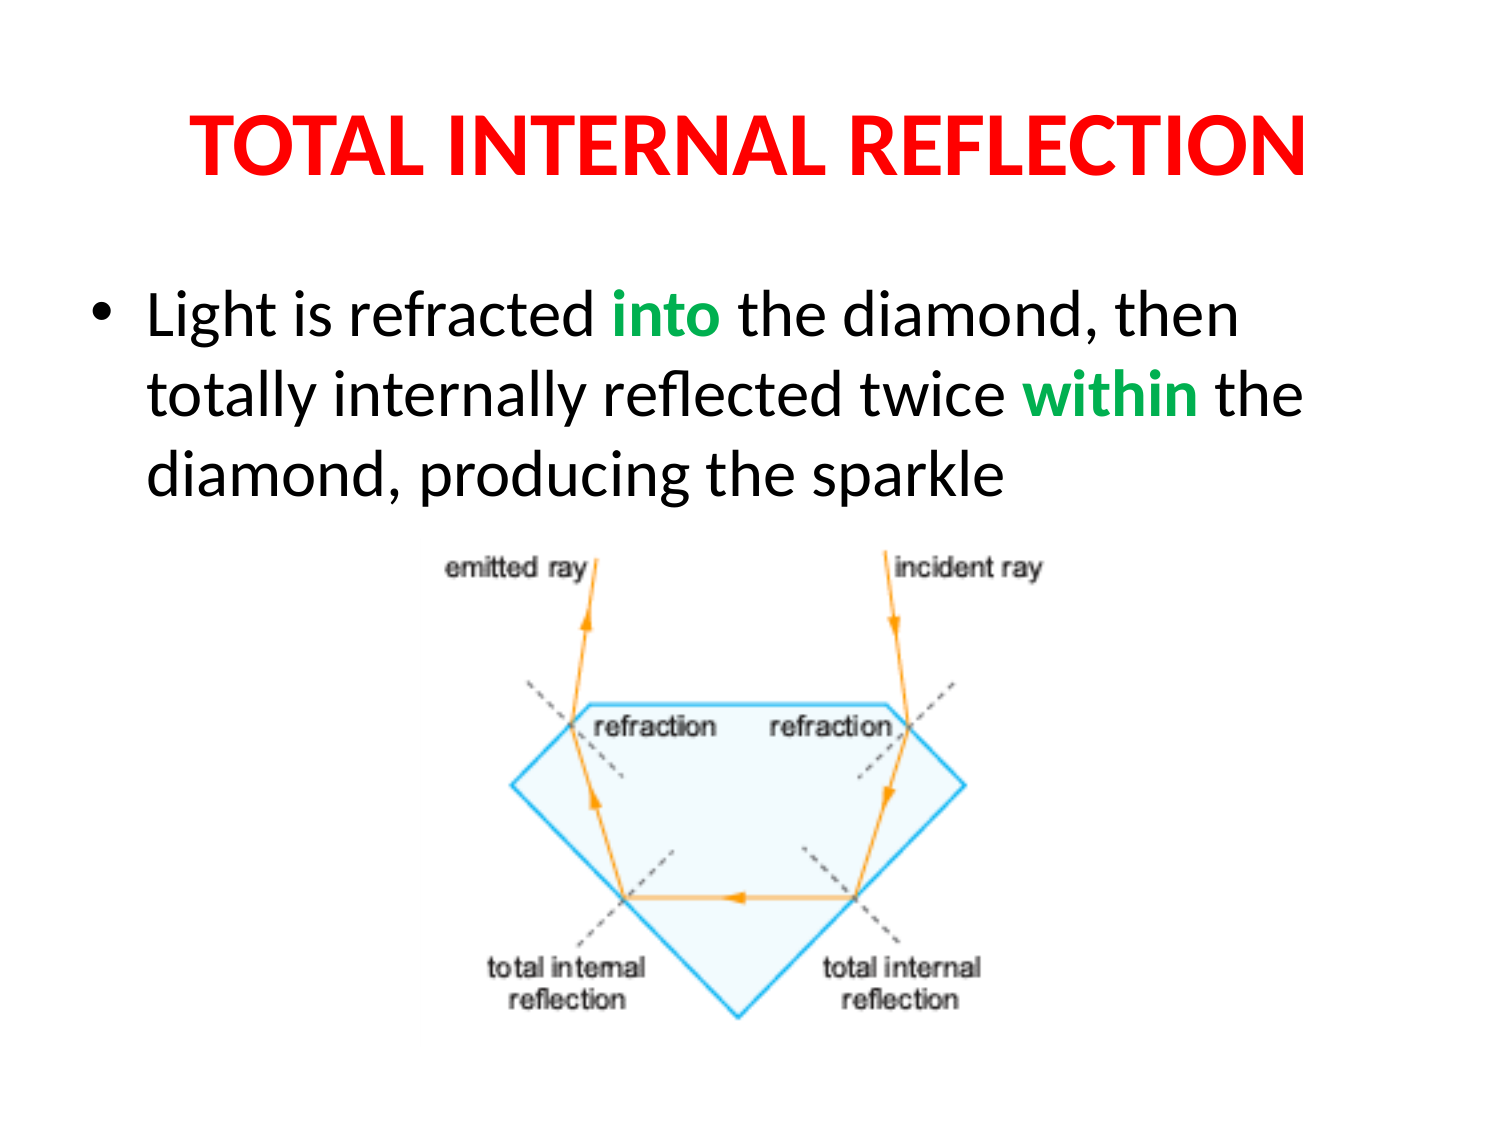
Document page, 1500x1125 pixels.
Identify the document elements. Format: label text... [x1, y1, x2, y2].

picture [418, 538, 1070, 1048]
list Light is refracted into the diamond, then totally internally reflected twice within the diamond, producing the sparkle [75, 262, 1425, 610]
title TOTAL INTERNAL REFLECTION [75, 45, 1425, 233]
